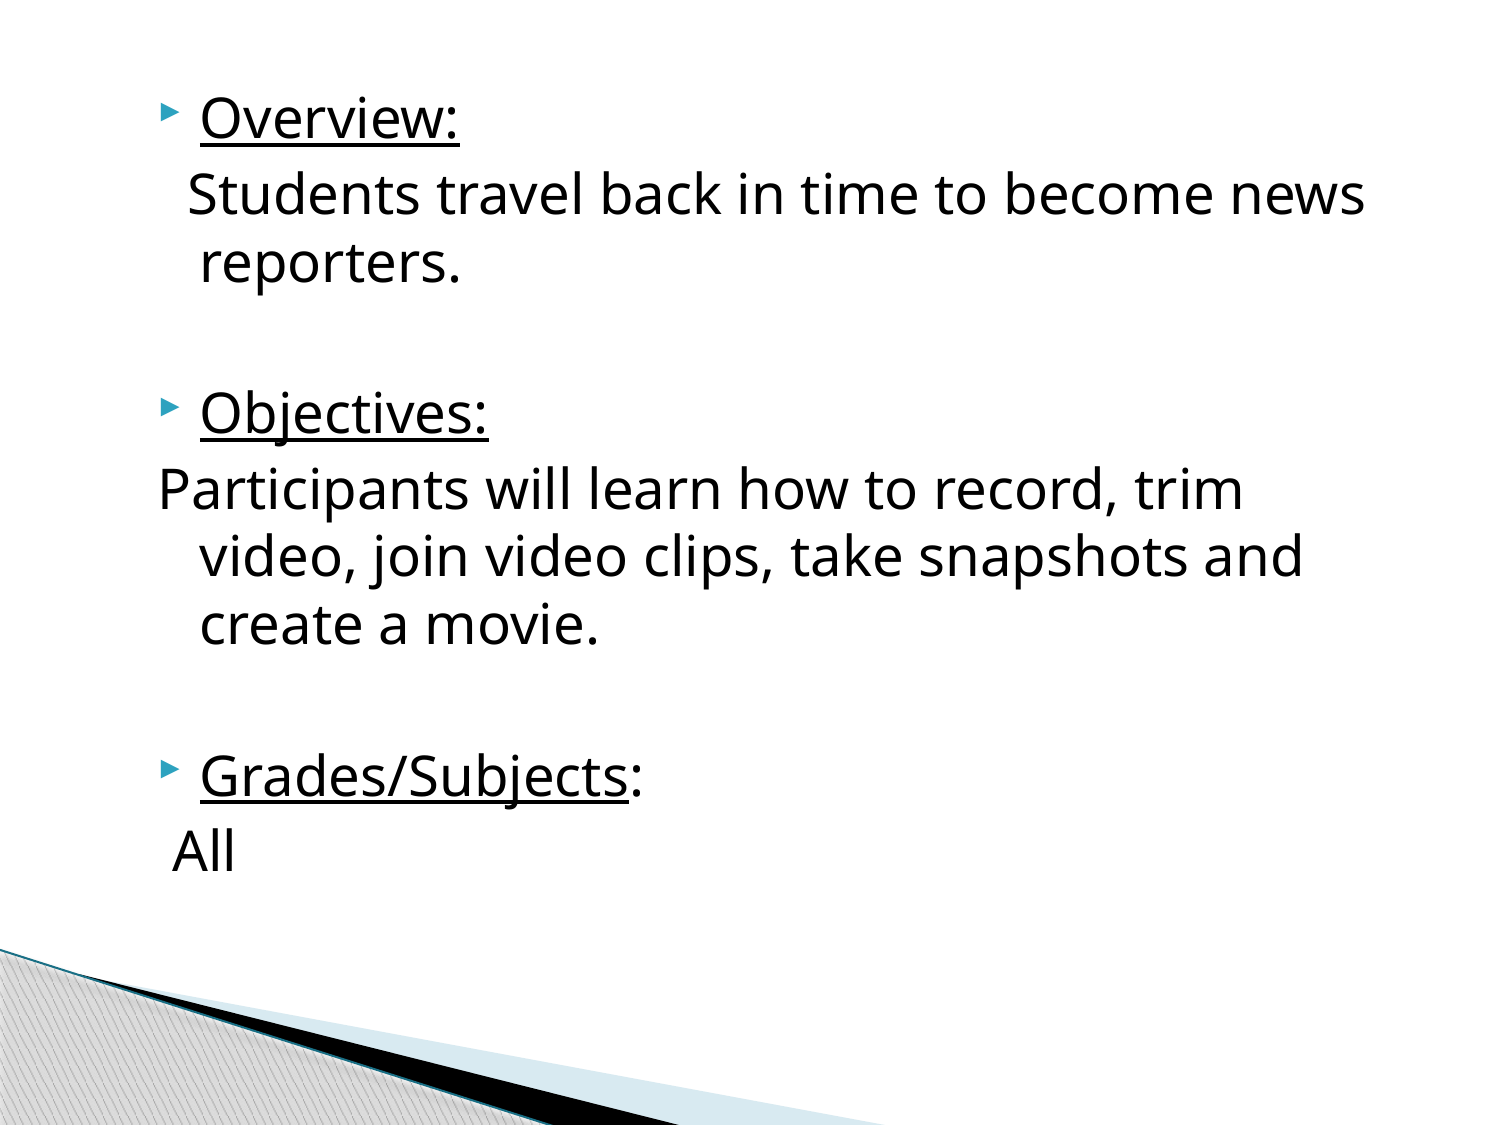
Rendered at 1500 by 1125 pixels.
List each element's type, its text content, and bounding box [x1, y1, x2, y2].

list Overview: Students travel back in time to become news reporters. Objectives: Participants will learn how to record, trim video, join video clips, take snapshots and create a movie. Grades/Subjects: All [125, 75, 1425, 986]
